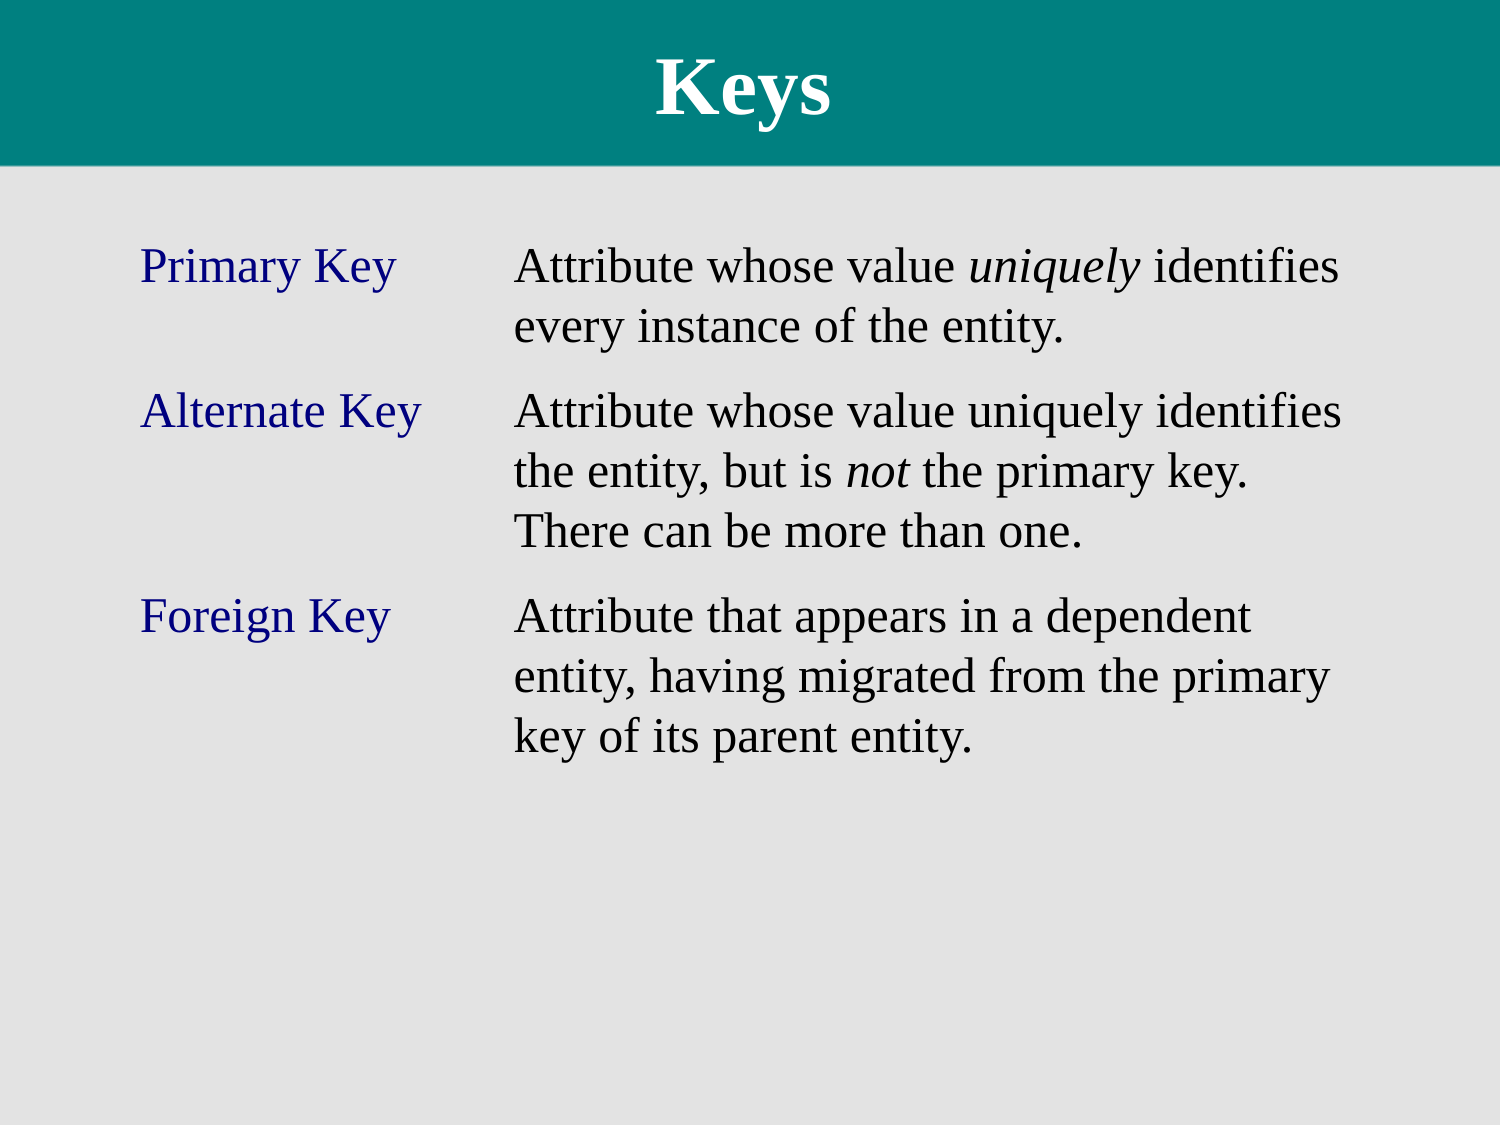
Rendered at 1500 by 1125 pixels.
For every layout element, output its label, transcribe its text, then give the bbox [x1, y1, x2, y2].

list Primary Key Attribute whose value uniquely identifies every instance of the entity. Alternate Key Attribute whose value uniquely identifies the entity, but is not the primary key. There can be more than one. Foreign Key Attribute that appears in a dependent entity, having migrated from the primary key of its parent entity. [124, 224, 1401, 780]
picture [0, 0, 1500, 1125]
title Keys [0, 23, 1488, 140]
